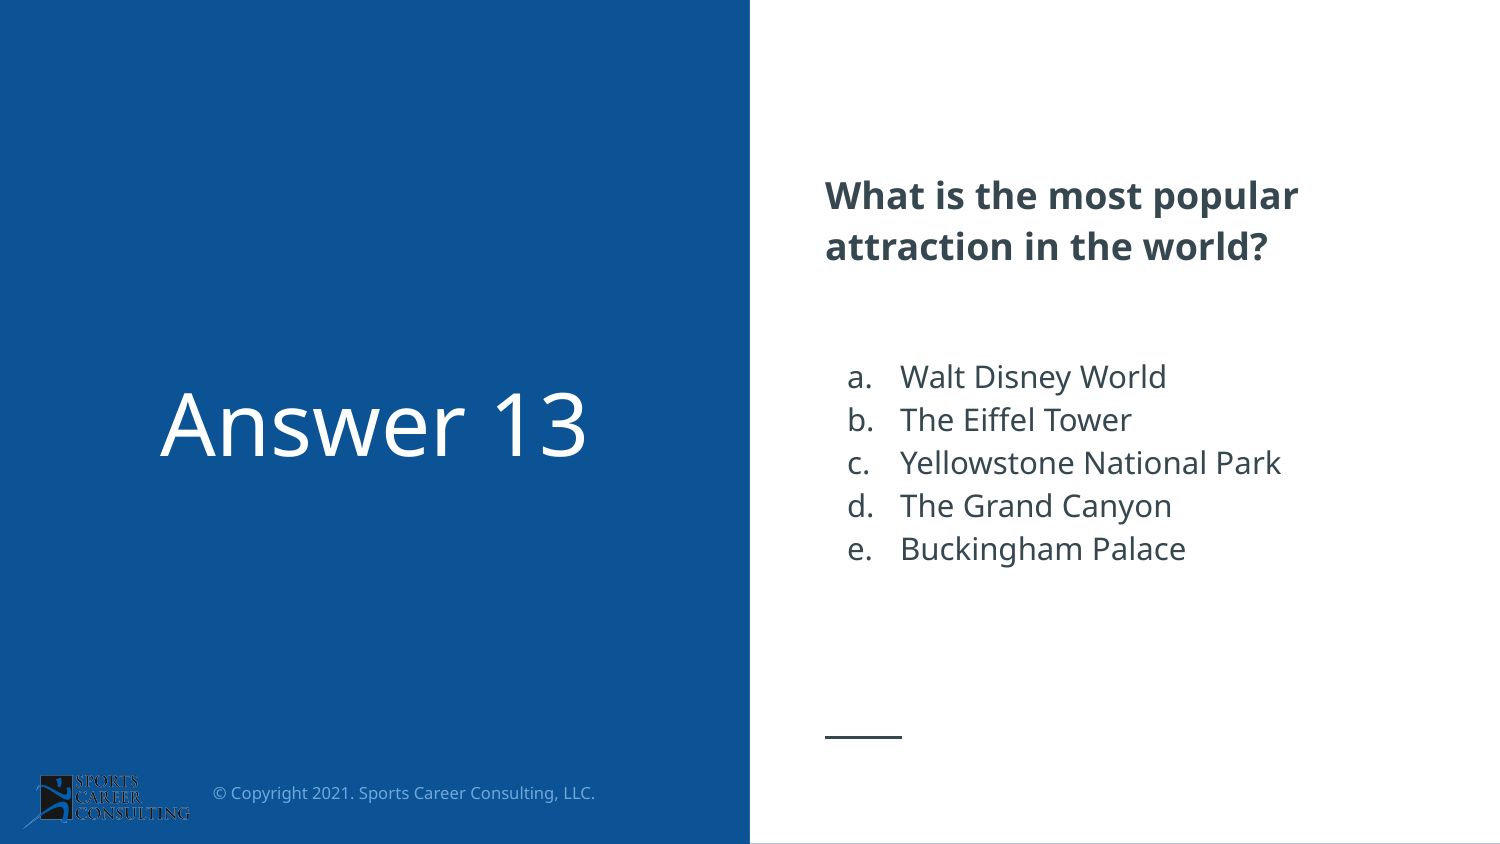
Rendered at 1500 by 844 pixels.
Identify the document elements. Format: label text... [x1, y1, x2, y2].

title Answer 13 [43, 298, 708, 546]
picture [22, 774, 190, 829]
list What is the most popular attraction in the world? Walt Disney World The Eiffel Tower Yellowstone National Park The Grand Canyon Buckingham Palace [810, 118, 1455, 725]
text_box © Copyright 2021. Sports Career Consulting, LLC. [197, 767, 750, 838]
